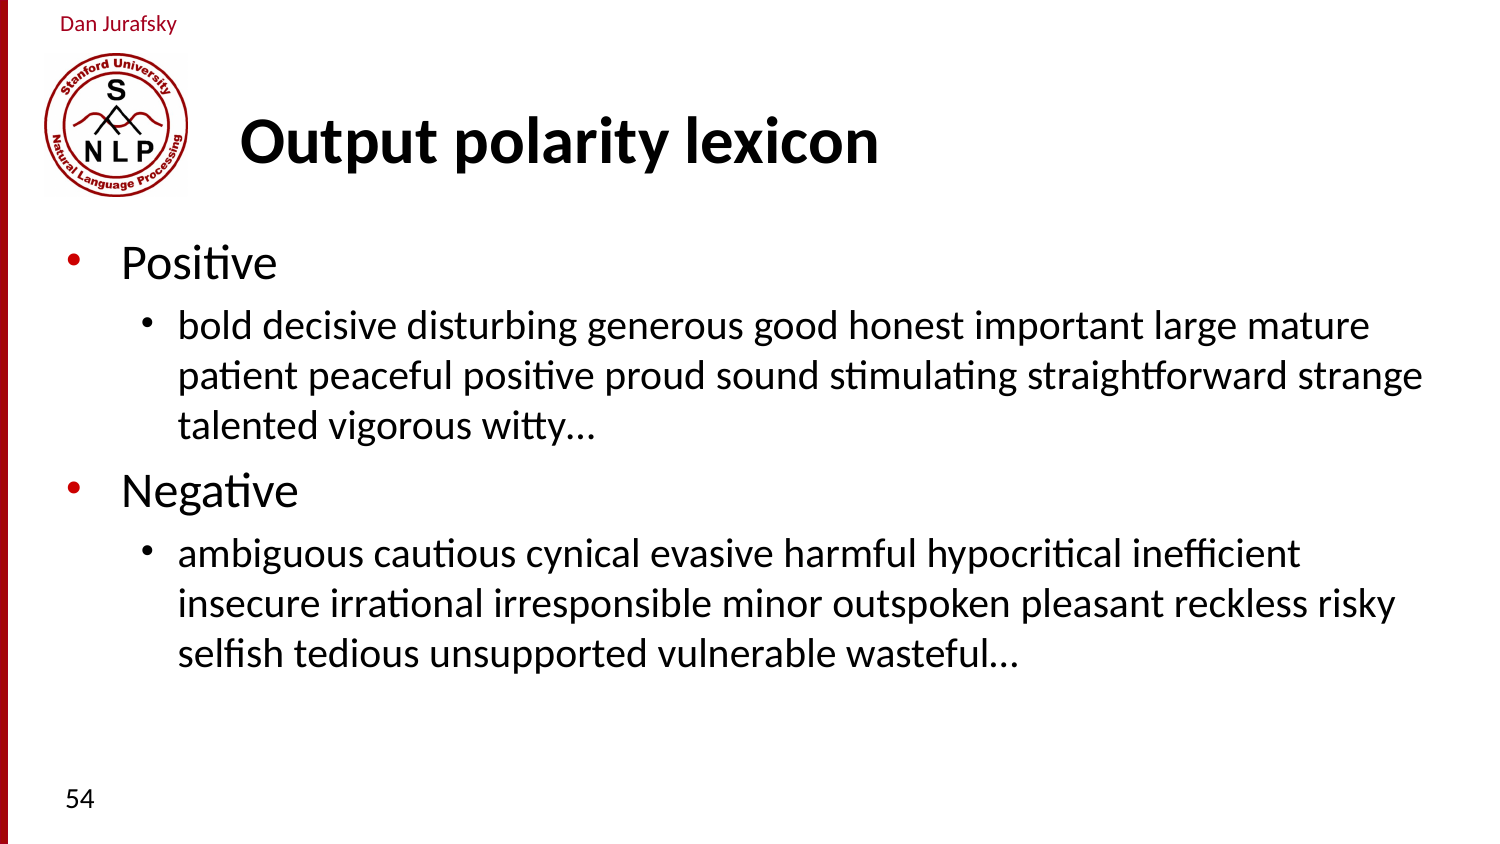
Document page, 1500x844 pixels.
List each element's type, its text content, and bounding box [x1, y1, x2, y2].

picture [44, 53, 188, 197]
slide_number 54 [49, 771, 376, 829]
list Positive bold decisive disturbing generous good honest important large mature patient peaceful positive proud sound stimulating straightforward strange talented vigorous witty… Negative ambiguous cautious cynical evasive harmful hypocritical inefficient insecure irrational irresponsible minor outspoken pleasant reckless risky selfish tedious unsupported vulnerable wasteful… [50, 221, 1450, 769]
title Output polarity lexicon [225, 62, 1450, 185]
